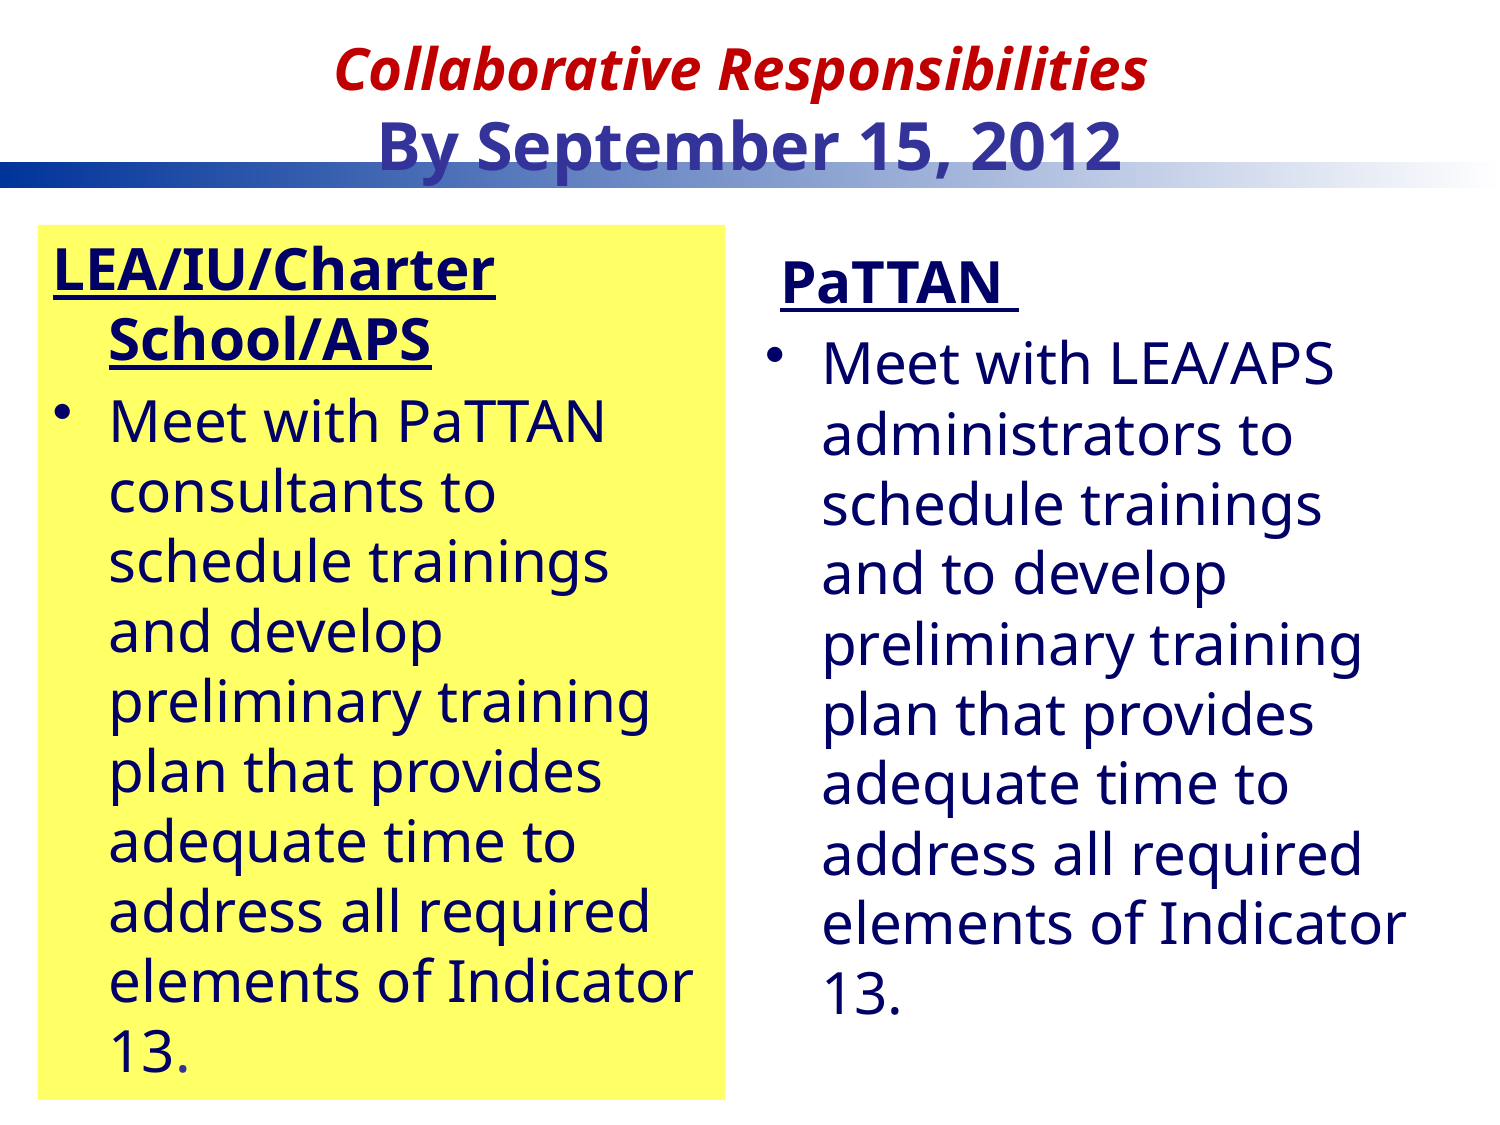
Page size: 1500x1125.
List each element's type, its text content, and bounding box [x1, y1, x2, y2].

list PaTTAN Meet with LEA/APS administrators to schedule trainings and to develop preliminary training plan that provides adequate time to address all required elements of Indicator 13. [750, 237, 1450, 1088]
list LEA/IU/Charter School/APS Meet with PaTTAN consultants to schedule trainings and develop preliminary training plan that provides adequate time to address all required elements of Indicator 13. [37, 224, 725, 1100]
title Collaborative Responsibilities By September 15, 2012 [75, 45, 1425, 163]
